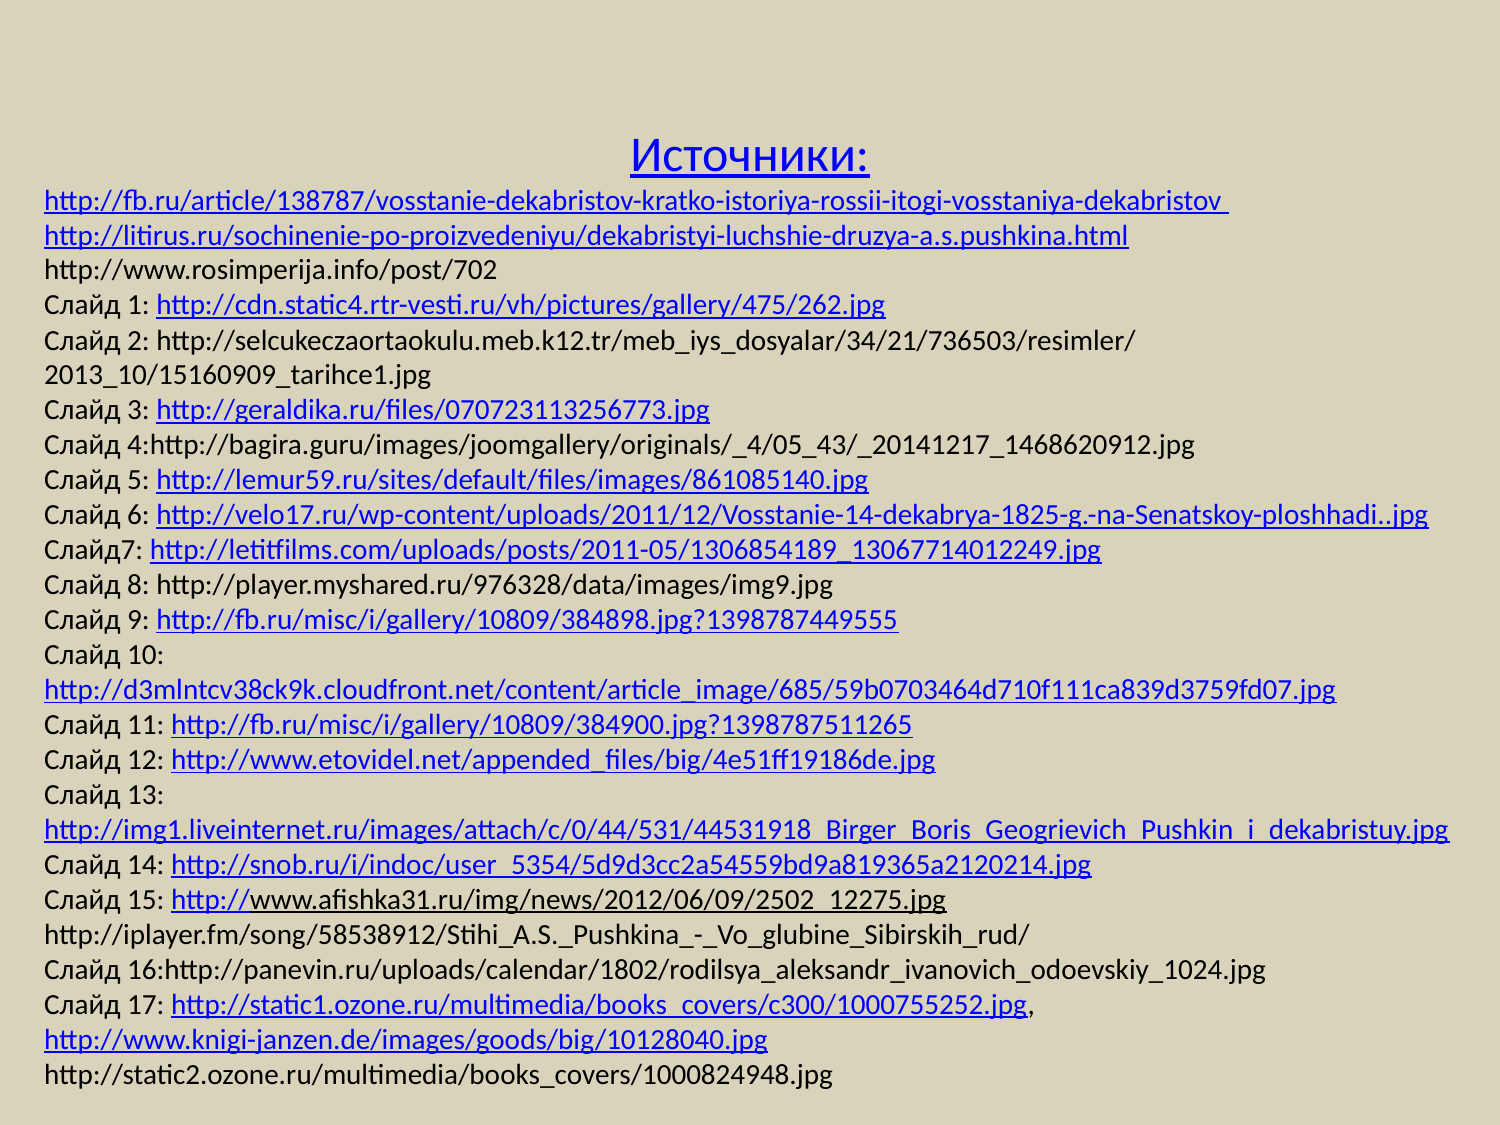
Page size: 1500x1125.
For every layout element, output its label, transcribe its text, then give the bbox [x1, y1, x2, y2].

text_box Источники: http://fb.ru/article/138787/vosstanie-dekabristov-kratko-istoriya-rossii-itogi-vosstaniya-dekabristov http://litirus.ru/sochinenie-po-proizvedeniyu/dekabristyi-luchshie-druzya-a.s.pushkina.html http://www.rosimperija.info/post/702 Слайд 1: http://cdn.static4.rtr-vesti.ru/vh/pictures/gallery/475/262.jpg Слайд 2: http://selcukeczaortaokulu.meb.k12.tr/meb_iys_dosyalar/34/21/736503/resimler/2013_10/15160909_tarihce1.jpg Слайд 3: http://geraldika.ru/files/070723113256773.jpg Слайд 4:http://bagira.guru/images/joomgallery/originals/_4/05_43/_20141217_1468620912.jpg Слайд 5: http://lemur59.ru/sites/default/files/images/861085140.jpg Слайд 6: http://velo17.ru/wp-content/uploads/2011/12/Vosstanie-14-dekabrya-1825-g.-na-Senatskoy-ploshhadi..jpg Слайд7: http://letitfilms.com/uploads/posts/2011-05/1306854189_13067714012249.jpg Слайд 8: http://player.myshared.ru/976328/data/images/img9.jpg Слайд 9: http://fb.ru/misc/i/gallery/10809/384898.jpg?1398787449555 Слайд 10: http://d3mlntcv38ck9k.cloudfront.net/content/article_image/685/59b0703464d710f111ca839d3759fd07.jpg Слайд 11: http://fb.ru/misc/i/gallery/10809/384900.jpg?1398787511265 Слайд 12: http://www.etovidel.net/appended_files/big/4e51ff19186de.jpg Слайд 13: http://img1.liveinternet.ru/images/attach/c/0/44/531/44531918_Birger_Boris_Geogrievich_Pushkin_i_dekabristuy.jpg Слайд 14: http://snob.ru/i/indoc/user_5354/5d9d3cc2a54559bd9a819365a2120214.jpg Слайд 15: http://www.afishka31.ru/img/news/2012/06/09/2502_12275.jpg http://iplayer.fm/song/58538912/Stihi_A.S._Pushkina_-_Vo_glubine_Sibirskih_rud/ Слайд 16:http://panevin.ru/uploads/calendar/1802/rodilsya_aleksandr_ivanovich_odoevskiy_1024.jpg Слайд 17: http://static1.ozone.ru/multimedia/books_covers/c300/1000755252.jpg, http://www.knigi-janzen.de/images/goods/big/10128040.jpg http://static2.ozone.ru/multimedia/books_covers/1000824948.jpg [29, 113, 1471, 1125]
